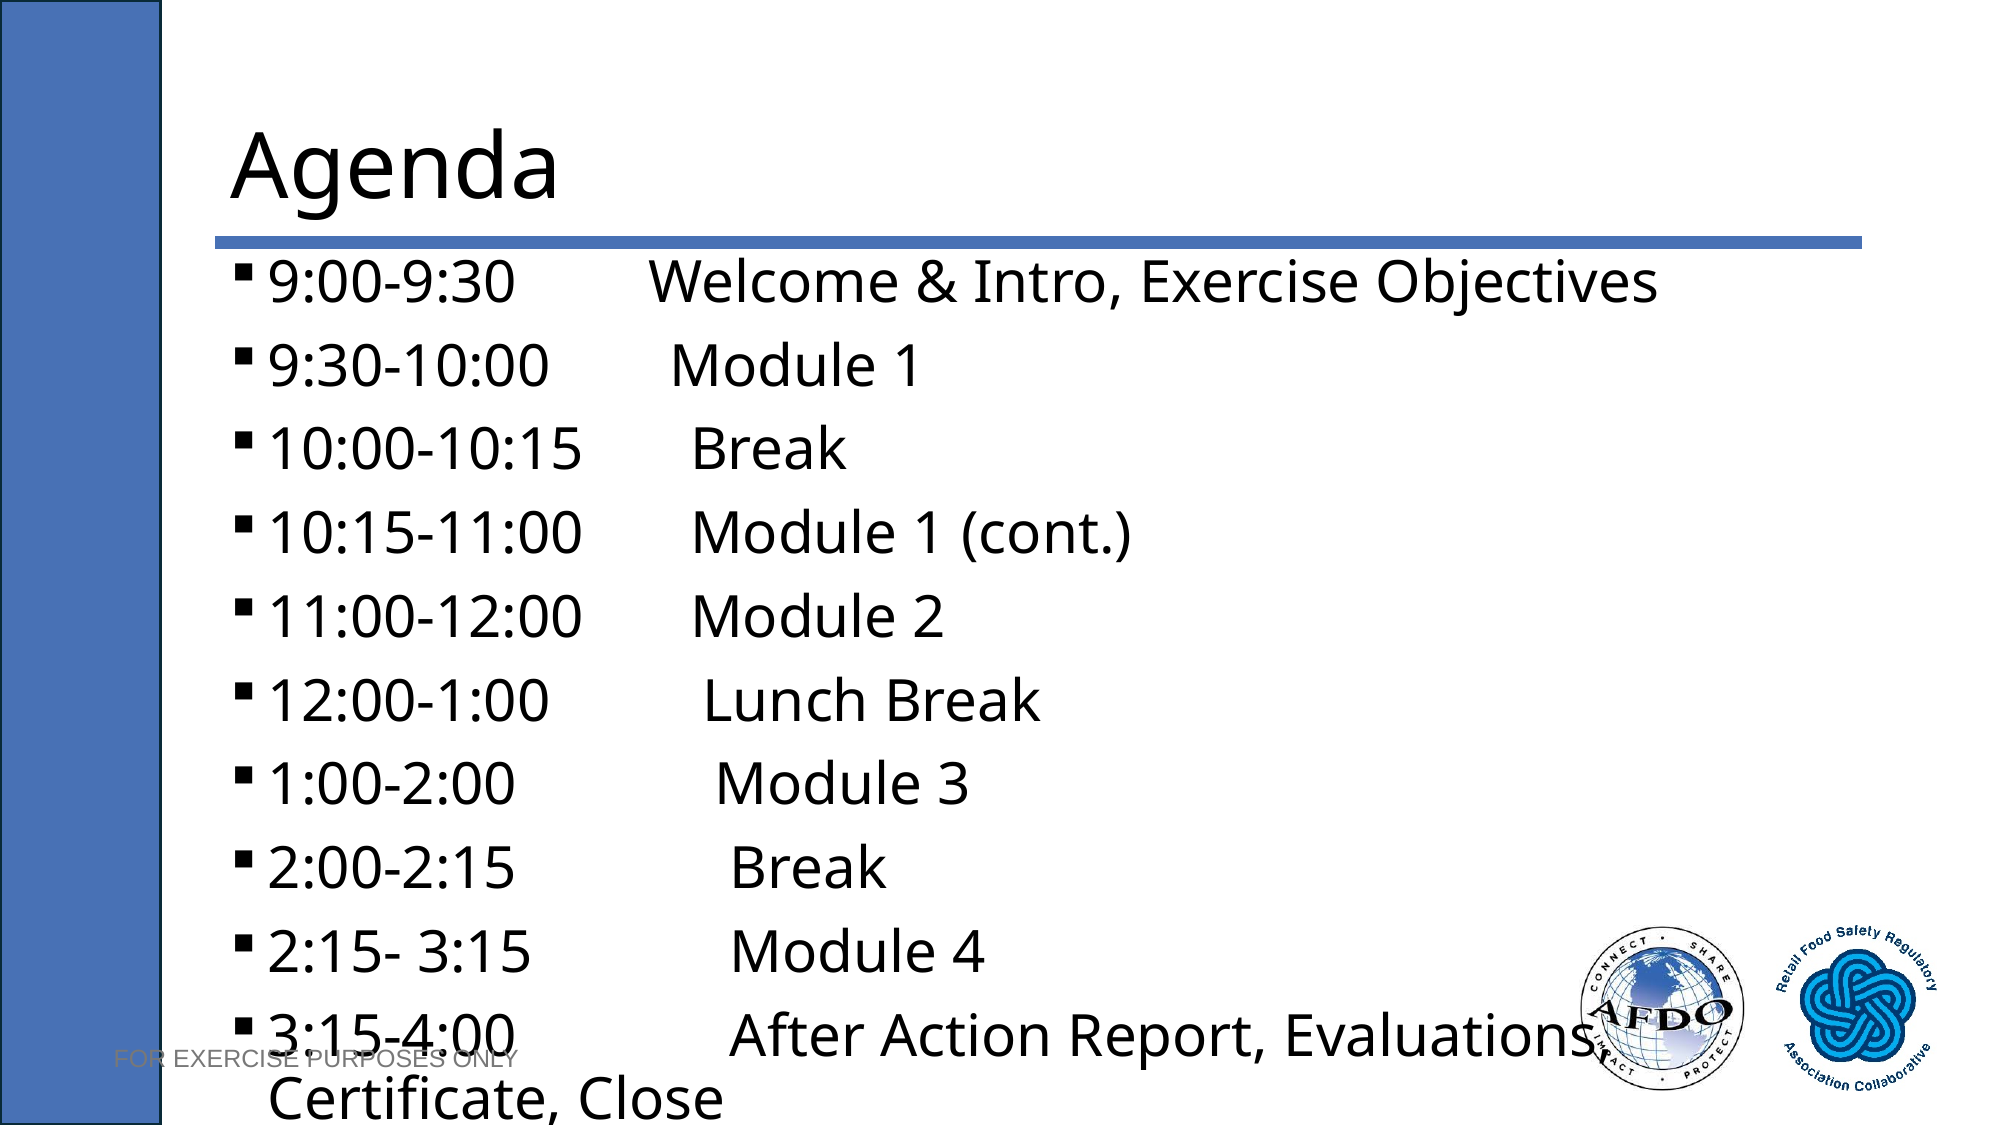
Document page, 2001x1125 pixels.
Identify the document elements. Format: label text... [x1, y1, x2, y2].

footer FOR EXERCISE PURPOSES ONLY [0, 1042, 634, 1103]
list 9:00-9:30 Welcome & Intro, Exercise Objectives 9:30-10:00 Module 1 10:00-10:15 Break 10:15-11:00 Module 1 (cont.) 11:00-12:00 Module 2 12:00-1:00 Lunch Break 1:00-2:00 Module 3 2:00-2:15 Break 2:15- 3:15 Module 4 3:15-4:00 After Action Report, Evaluations, Certificate, Close [215, 244, 1863, 615]
title Agenda [215, 110, 1863, 227]
picture [1776, 925, 1937, 1091]
picture [1579, 925, 1745, 1091]
